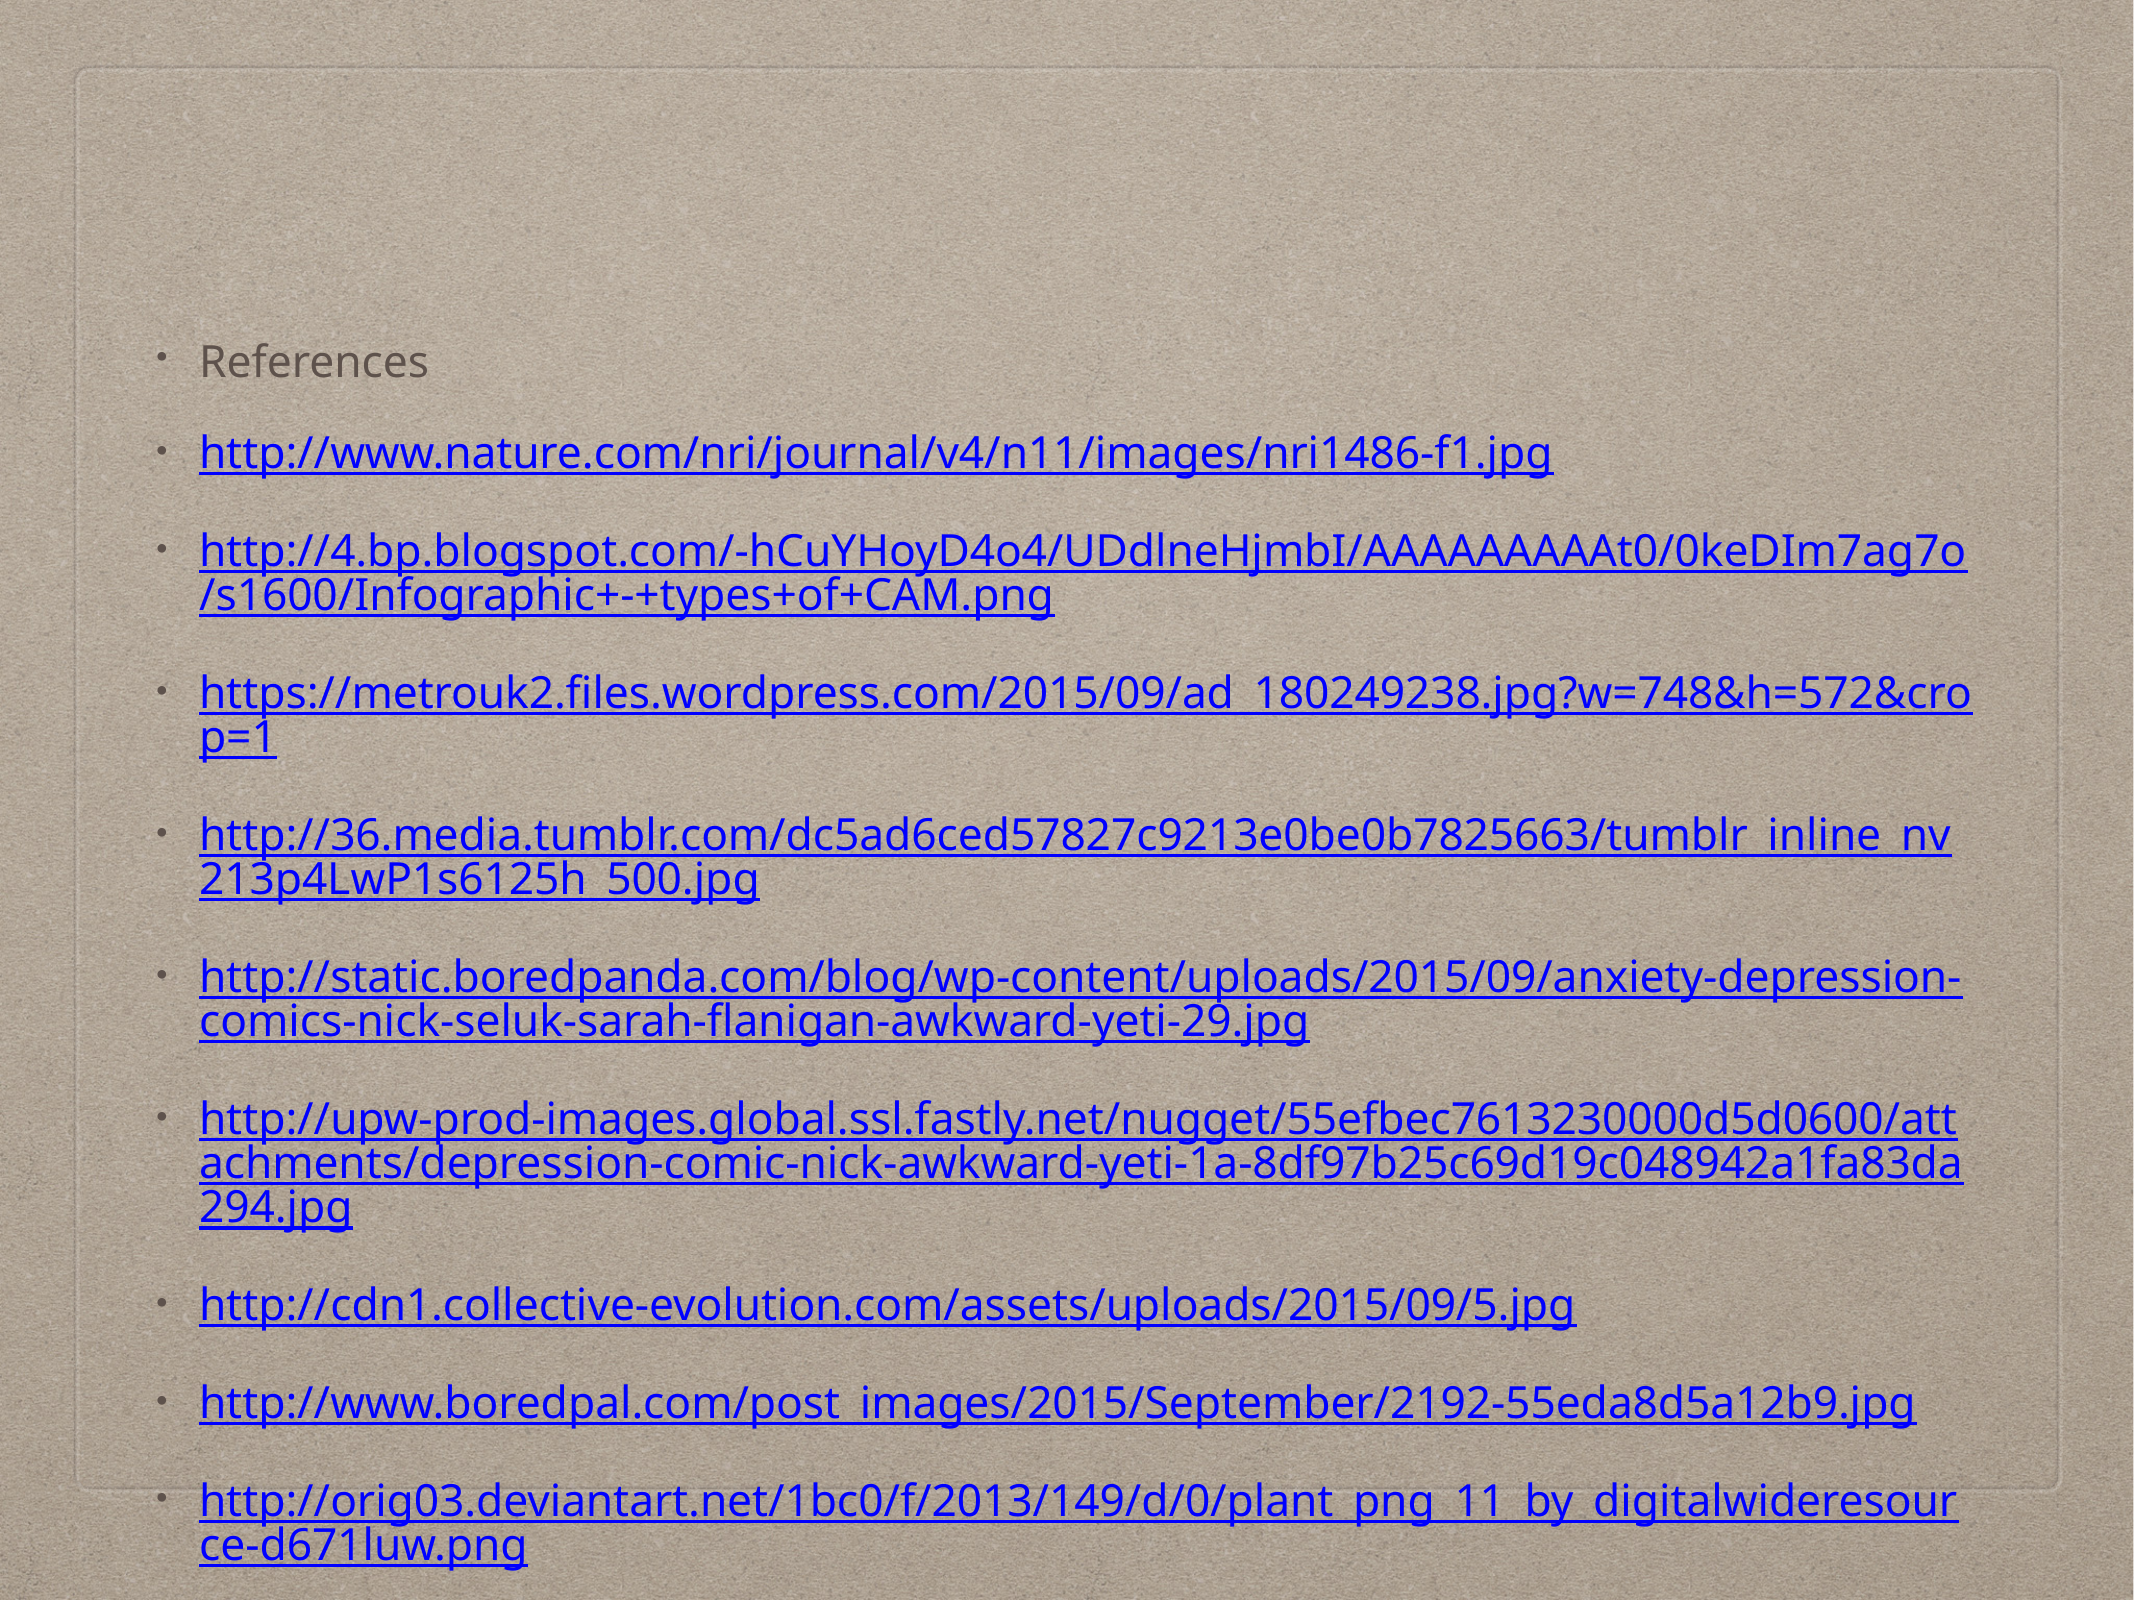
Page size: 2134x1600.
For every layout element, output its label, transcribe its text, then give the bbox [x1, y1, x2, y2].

picture [0, 0, 2134, 1600]
list References http://www.nature.com/nri/journal/v4/n11/images/nri1486-f1.jpg http://4.bp.blogspot.com/-hCuYHoyD4o4/UDdlneHjmbI/AAAAAAAAAt0/0keDIm7ag7o/s1600/Infographic+-+types+of+CAM.png https://metrouk2.files.wordpress.com/2015/09/ad_180249238.jpg?w=748&h=572&crop=1 http://36.media.tumblr.com/dc5ad6ced57827c9213e0be0b7825663/tumblr_inline_nv213p4LwP1s6125h_500.jpg http://static.boredpanda.com/blog/wp-content/uploads/2015/09/anxiety-depression-comics-nick-seluk-sarah-flanigan-awkward-yeti-29.jpg http://upw-prod-images.global.ssl.fastly.net/nugget/55efbec7613230000d5d0600/attachments/depression-comic-nick-awkward-yeti-1a-8df97b25c69d19c048942a1fa83da294.jpg http://cdn1.collective-evolution.com/assets/uploads/2015/09/5.jpg http://www.boredpal.com/post_images/2015/September/2192-55eda8d5a12b9.jpg http://orig03.deviantart.net/1bc0/f/2013/149/d/0/plant_png_11_by_digitalwideresource-d671luw.png [147, 94, 1986, 1506]
